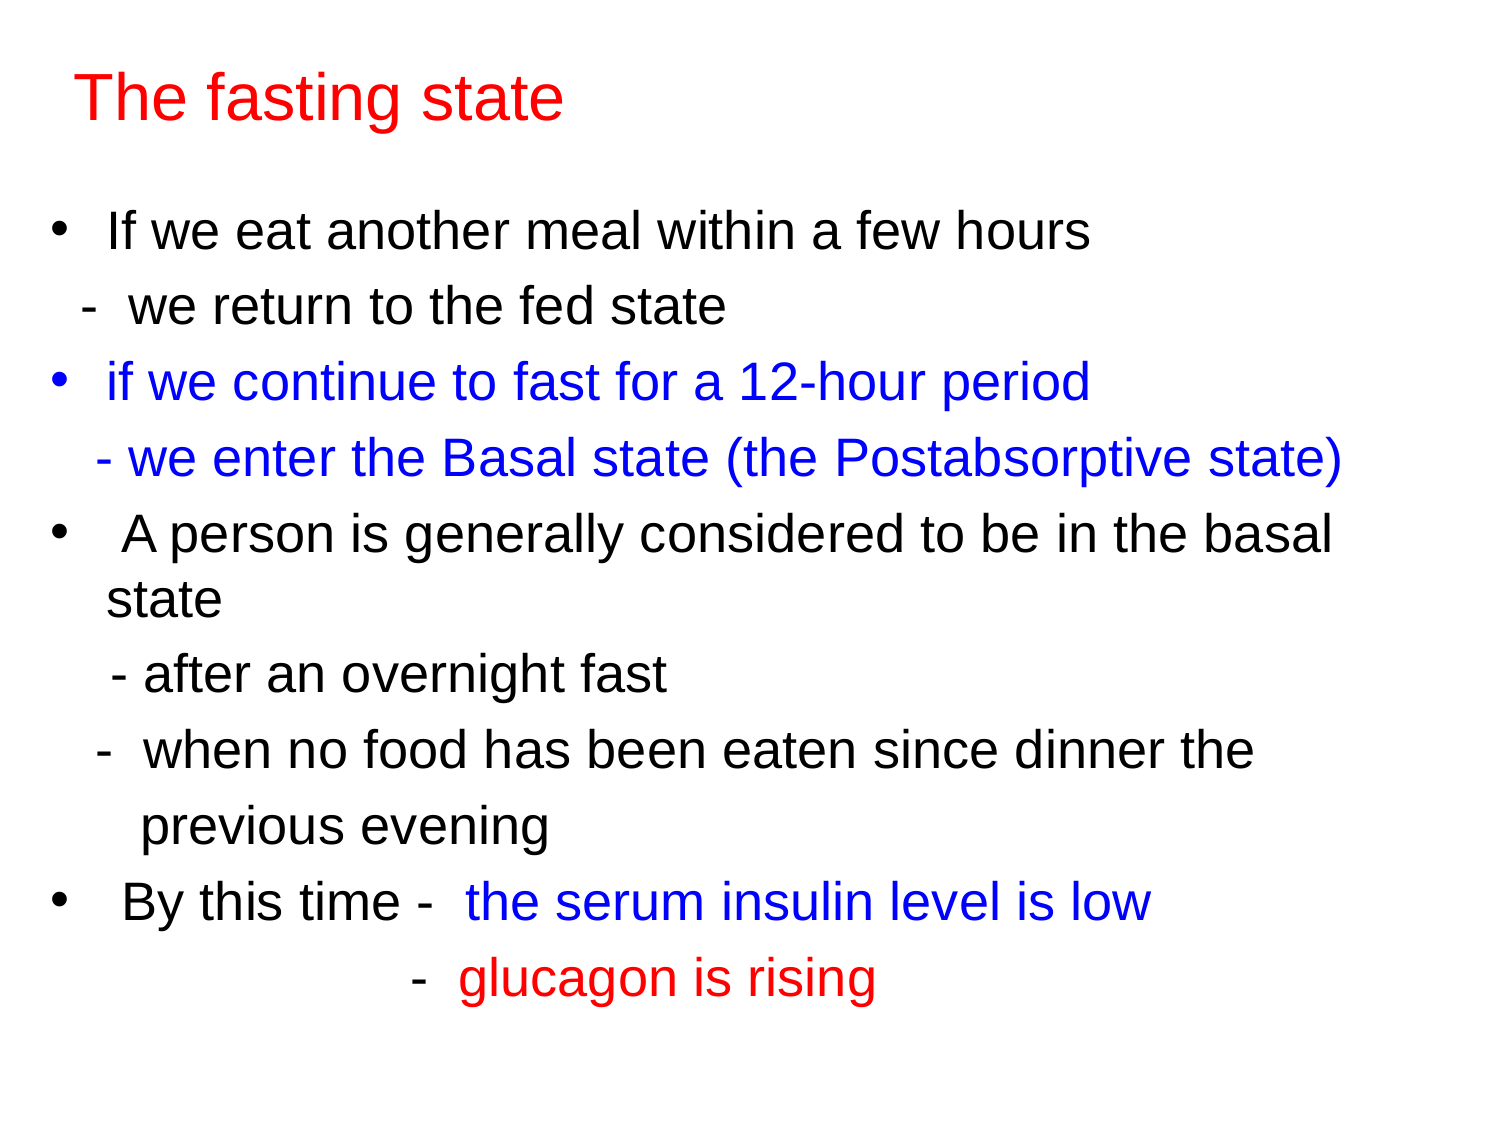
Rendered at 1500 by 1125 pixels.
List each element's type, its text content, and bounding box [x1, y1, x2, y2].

list If we eat another meal within a few hours - we return to the fed state if we continue to fast for a 12-hour period - we enter the Basal state (the Postabsorptive state) A person is generally considered to be in the basal state - after an overnight fast - when no food has been eaten since dinner the previous evening By this time - the serum insulin level is low - glucagon is rising [35, 187, 1465, 930]
title The fasting state [58, 0, 1409, 187]
